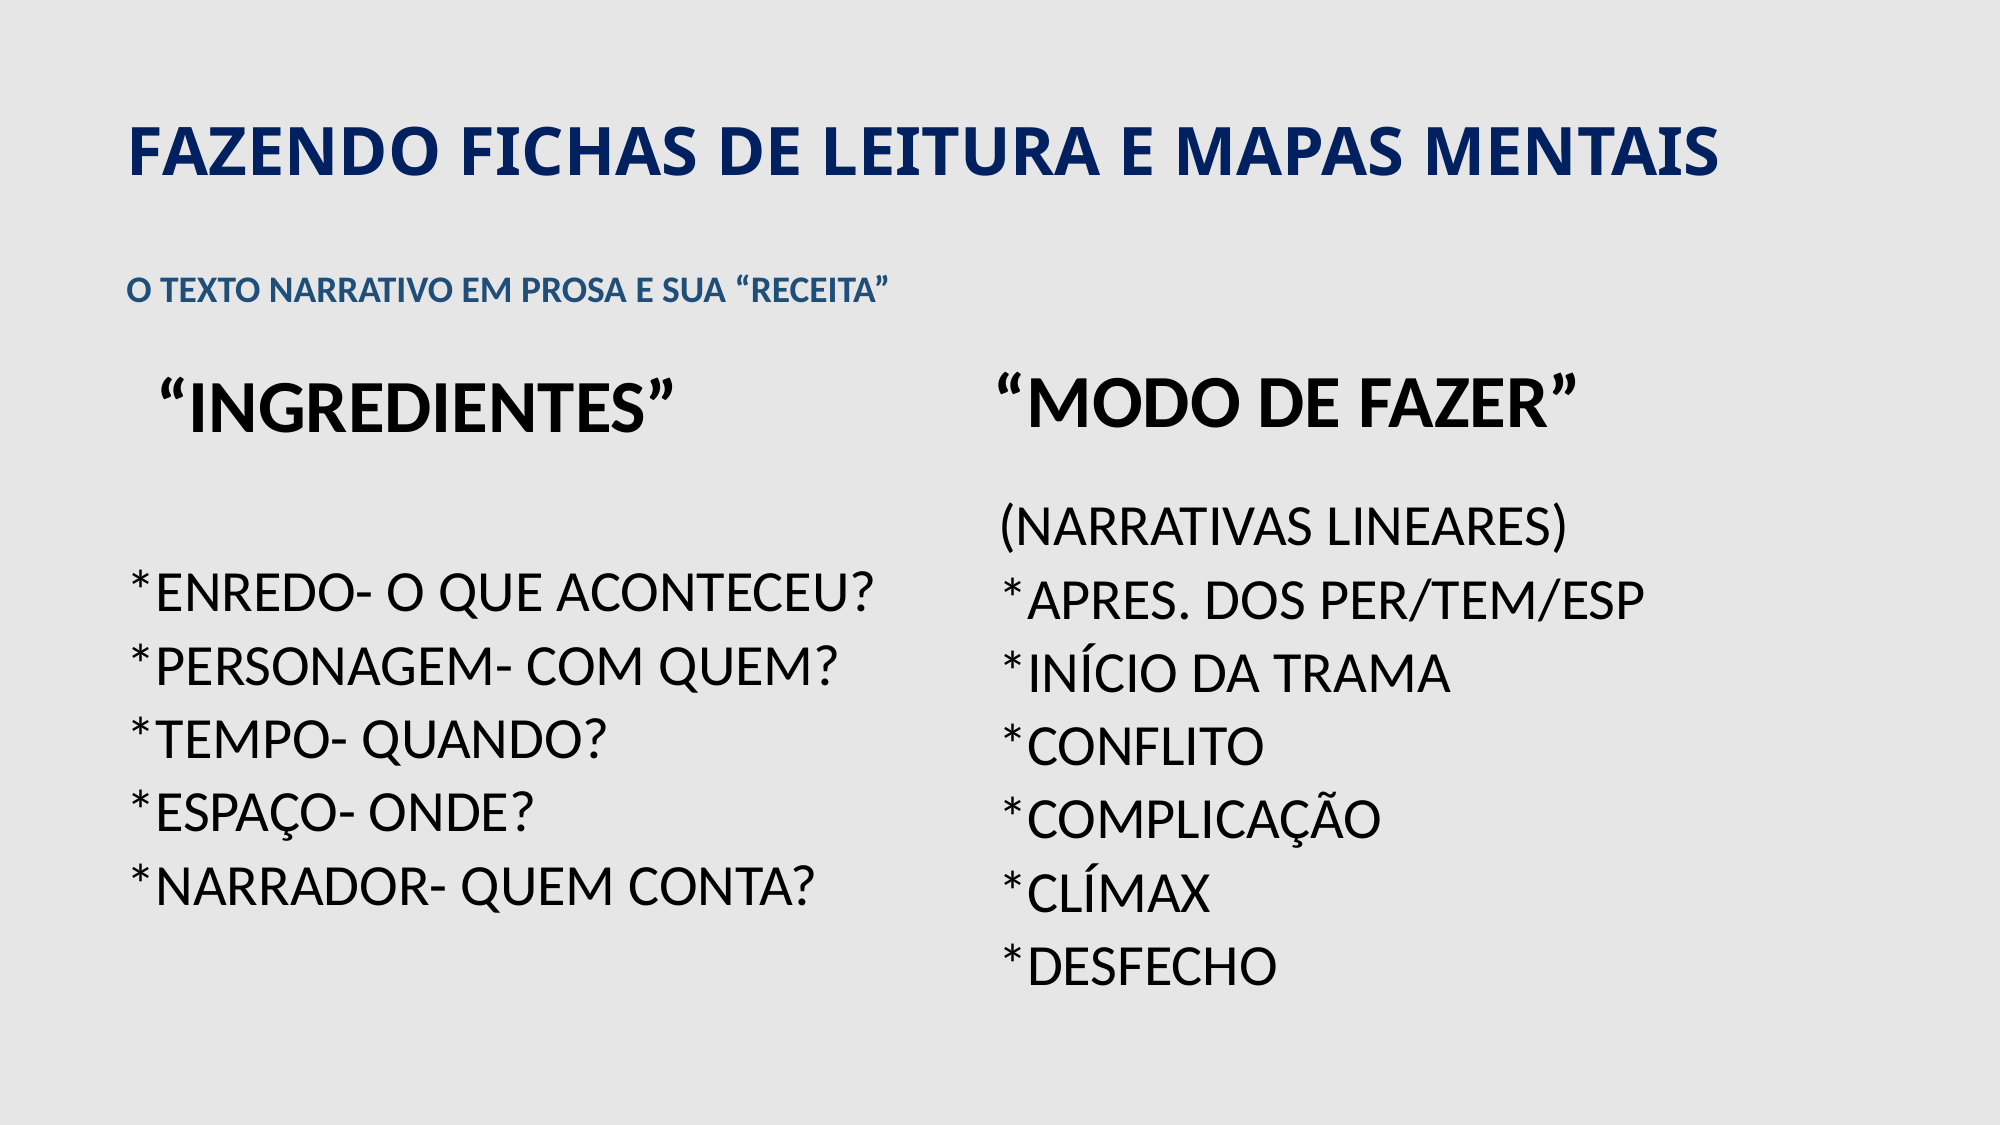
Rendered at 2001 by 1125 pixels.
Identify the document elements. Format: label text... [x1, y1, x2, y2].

list “MODO DE FAZER” [978, 318, 1830, 449]
list (NARRATIVAS LINEARES) *APRES. DOS PER/TEM/ESP *INÍCIO DA TRAMA *CONFLITO *COMPLICAÇÃO *CLÍMAX *DESFECHO [983, 496, 1834, 1125]
title FAZENDO FICHAS DE LEITURA E MAPAS MENTAIS [111, 83, 1863, 219]
text_box O TEXTO NARRATIVO EM PROSA E SUA “RECEITA” [111, 257, 1952, 318]
list “INGREDIENTES” [141, 318, 988, 454]
list *ENREDO- O QUE ACONTECEU? *PERSONAGEM- COM QUEM? *TEMPO- QUANDO? *ESPAÇO- ONDE? *NARRADOR- QUEM CONTA? [111, 562, 958, 1094]
